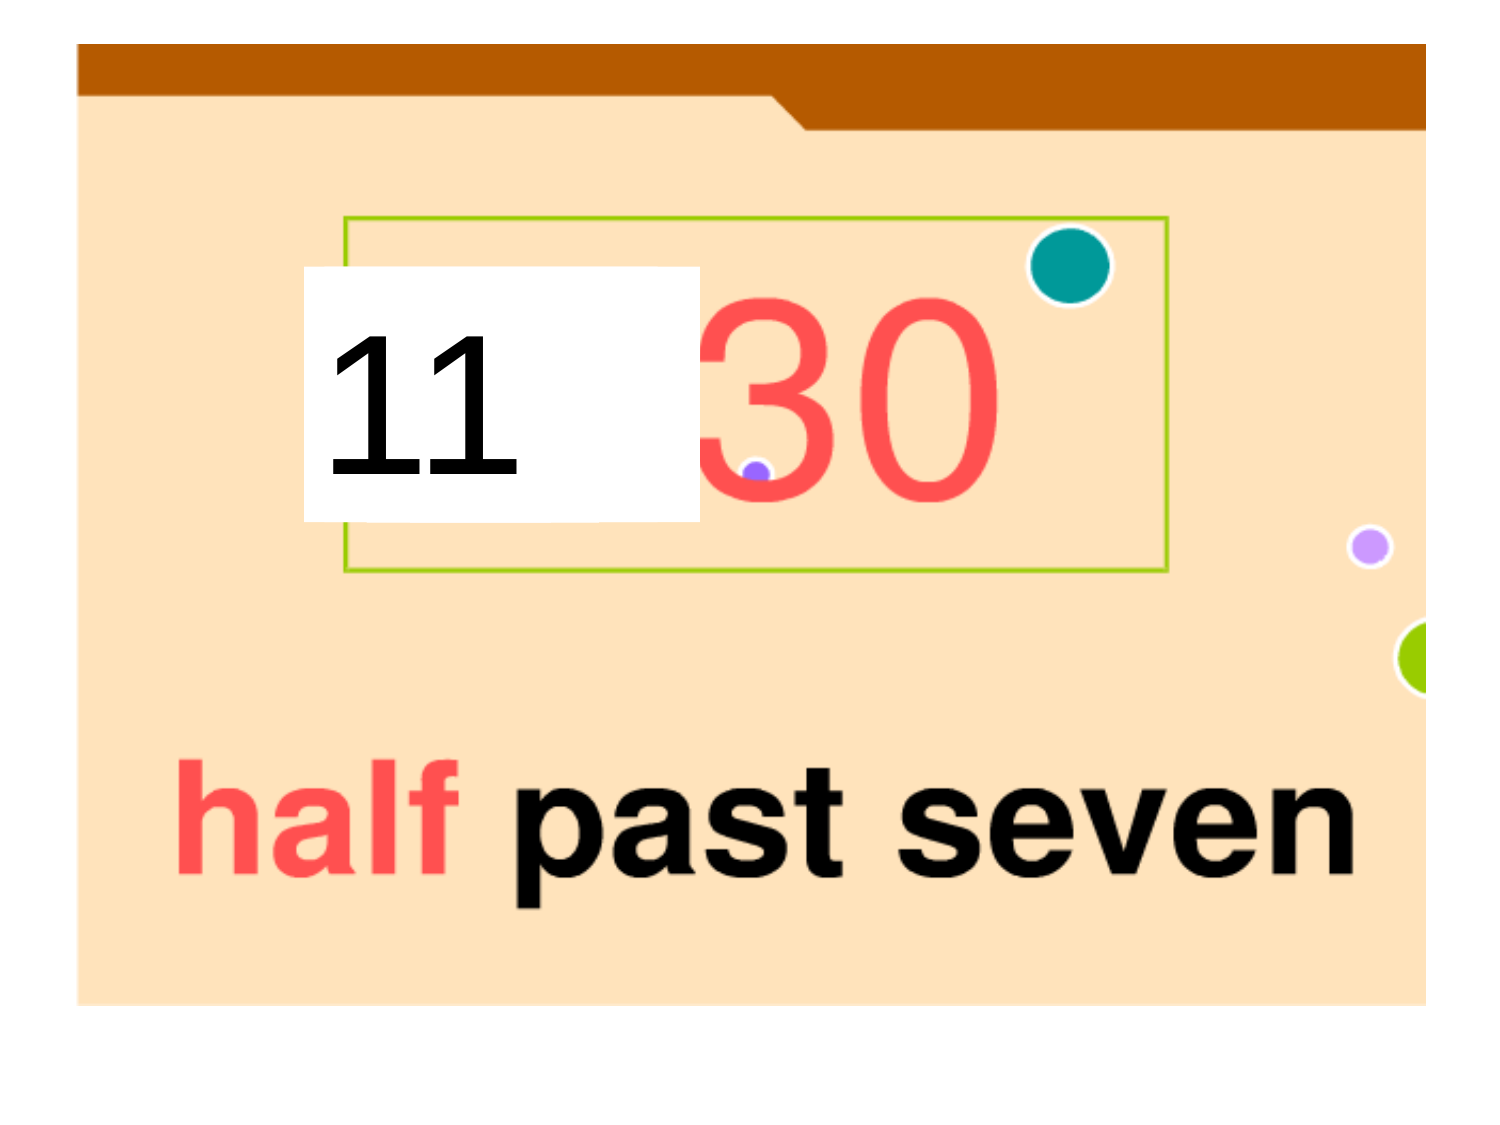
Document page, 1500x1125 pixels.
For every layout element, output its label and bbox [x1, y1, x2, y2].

picture [75, 44, 1426, 1006]
